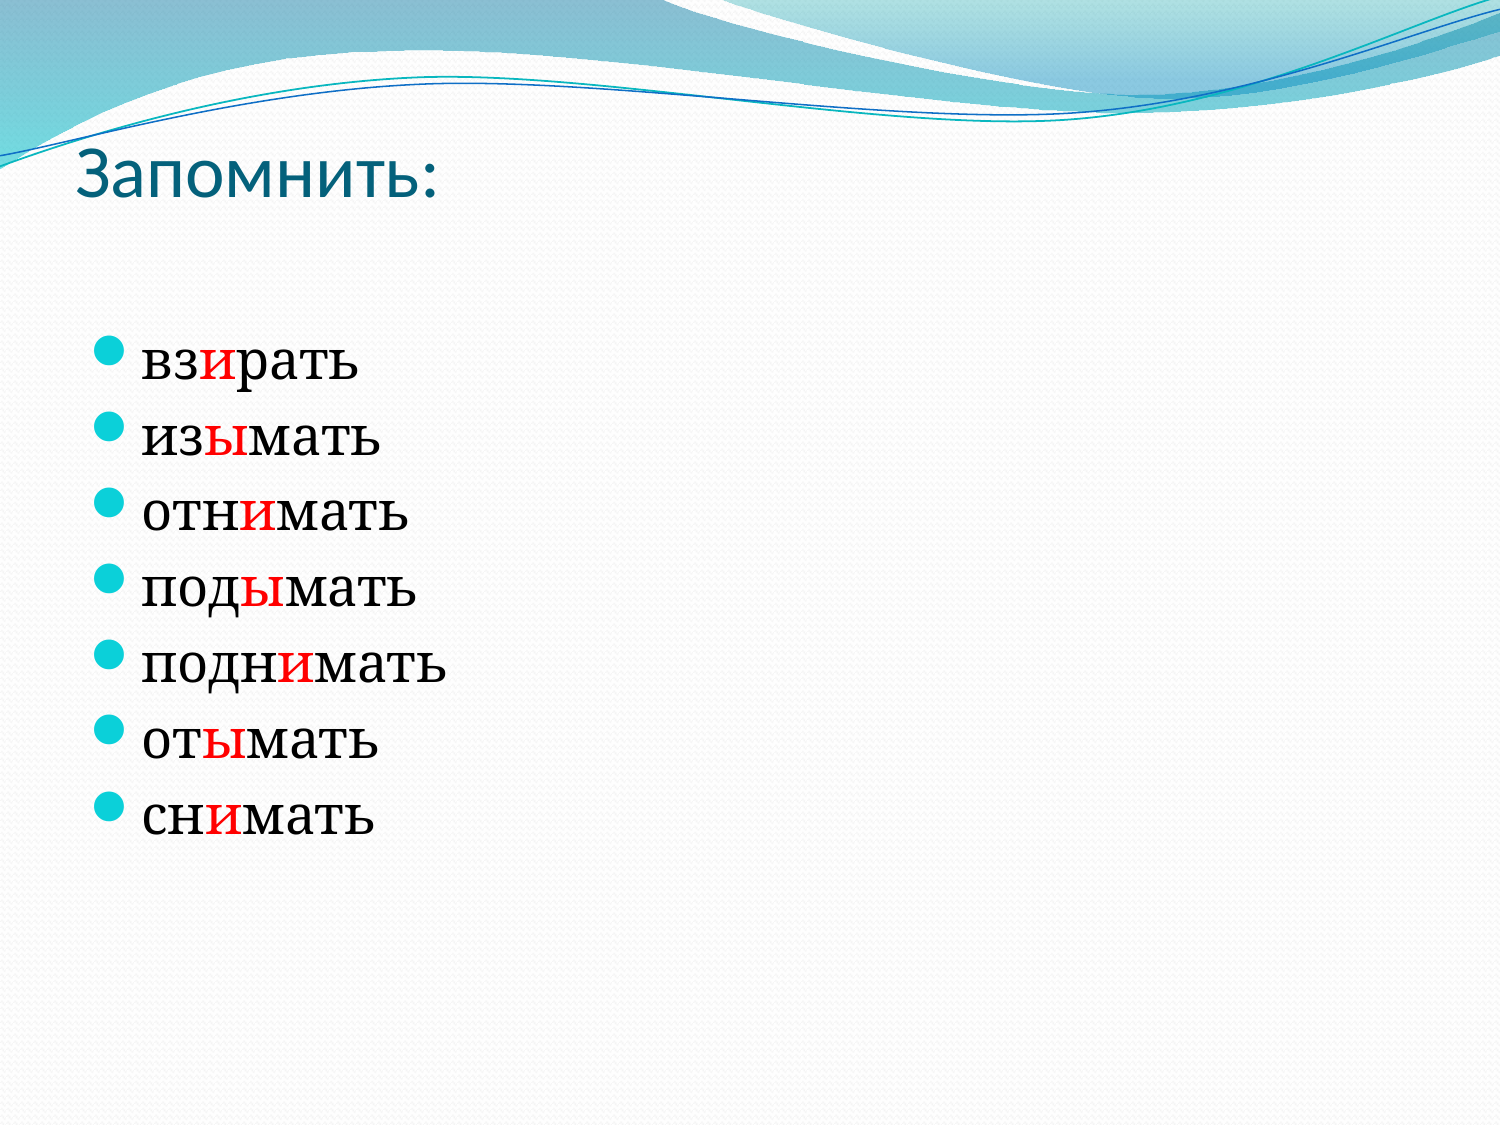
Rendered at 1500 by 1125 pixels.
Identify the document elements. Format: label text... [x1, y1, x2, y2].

list взирать изымать отнимать подымать поднимать отымать снимать [75, 317, 1425, 1038]
title Запомнить: [75, 115, 1425, 303]
